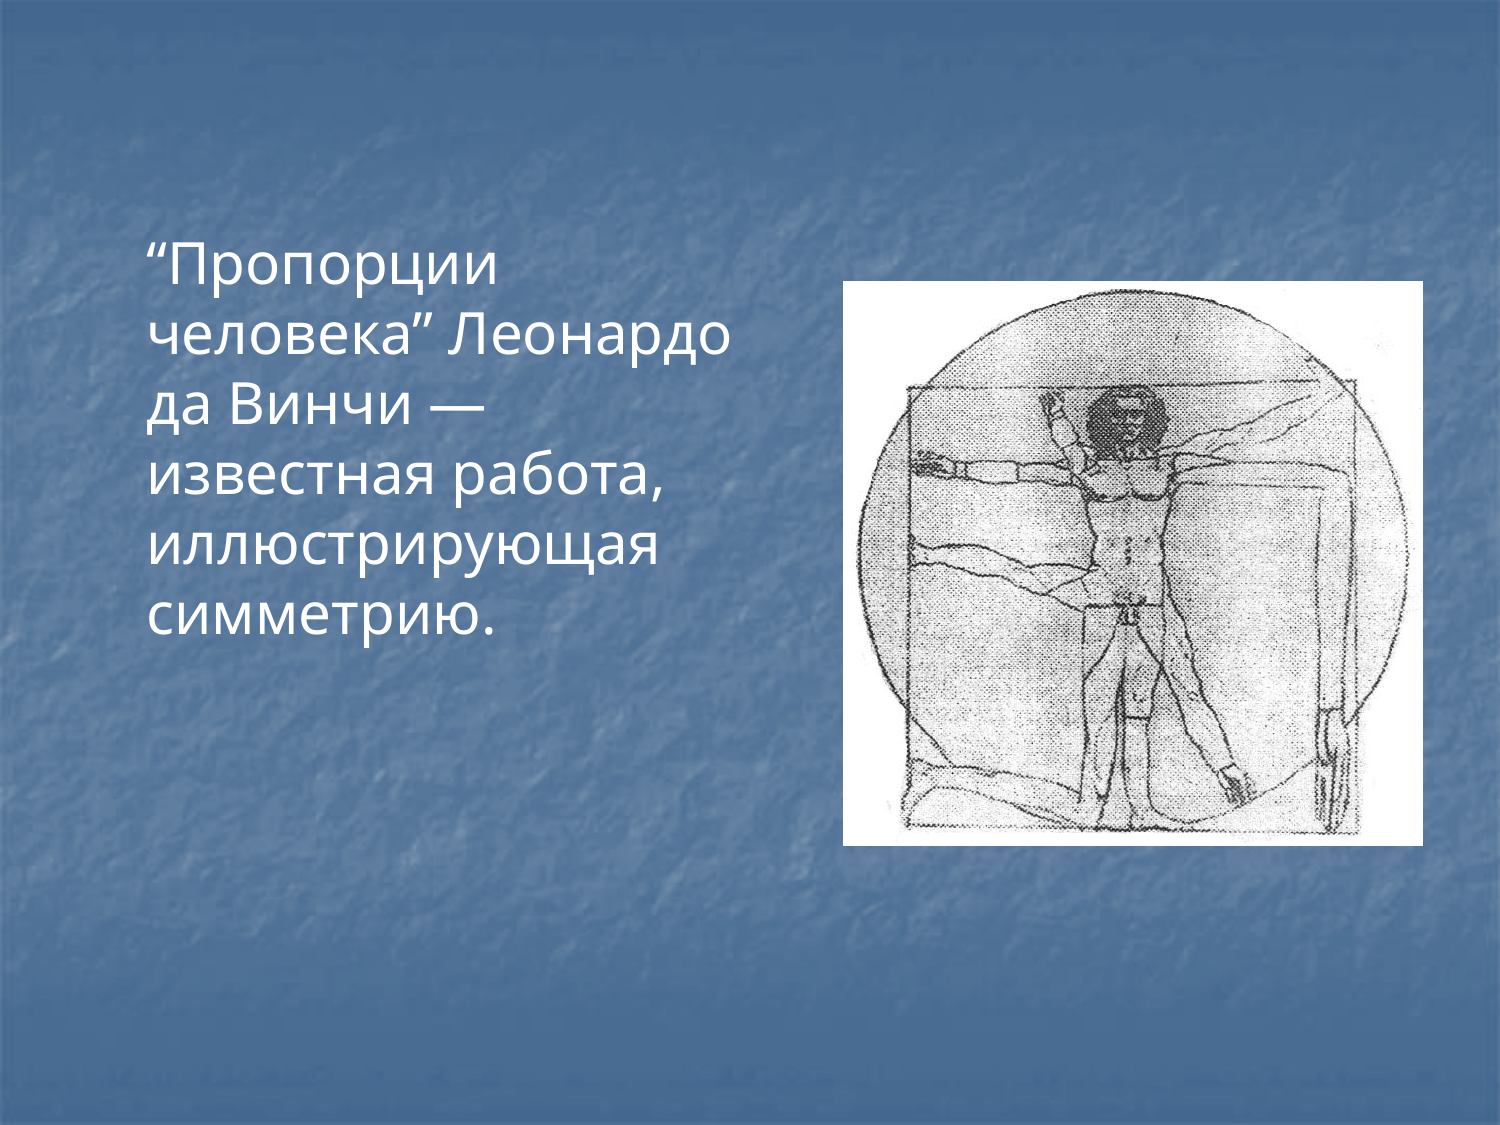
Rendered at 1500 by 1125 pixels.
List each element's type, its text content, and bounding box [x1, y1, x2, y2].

list “Пропорции человека” Леонардо да Винчи — известная работа, иллюстрирующая симметрию. [74, 148, 762, 1007]
picture [843, 280, 1423, 846]
